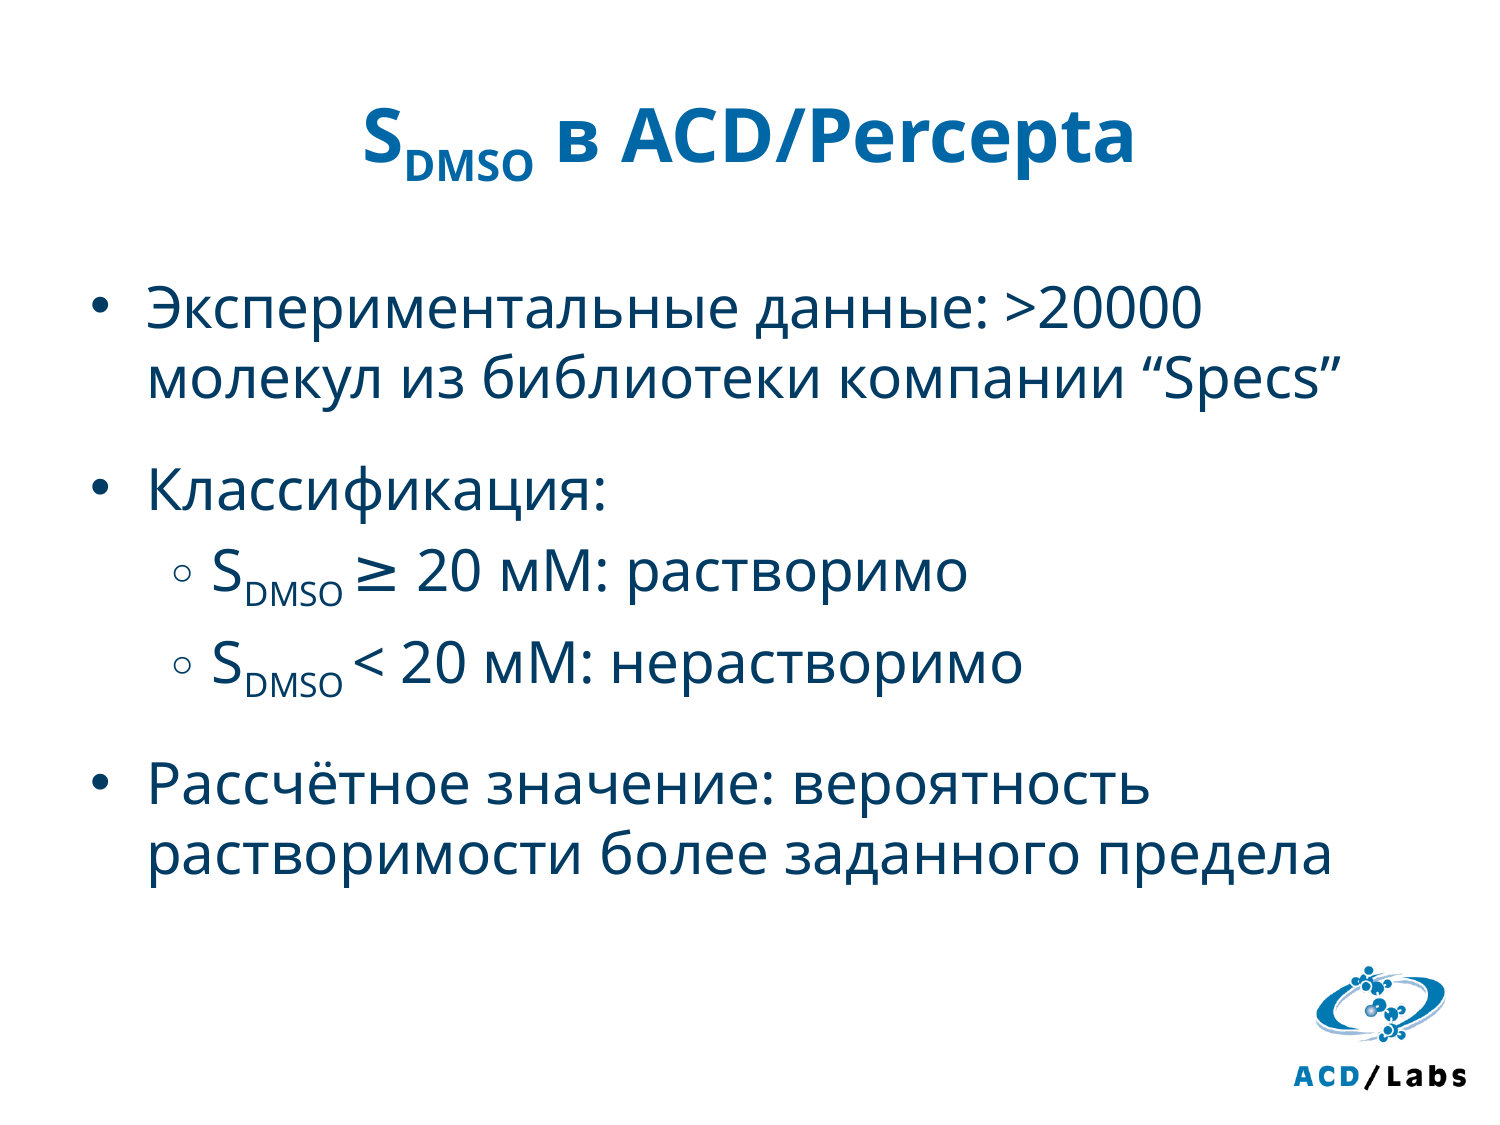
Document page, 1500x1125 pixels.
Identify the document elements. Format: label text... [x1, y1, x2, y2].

picture [1293, 964, 1471, 1101]
list Экспериментальные данные: >20000 молекул из библиотеки компании “Specs” Классификация: SDMSO ≥ 20 мМ: растворимо SDMSO < 20 мМ: нерастворимо Рассчётное значение: вероятность растворимости более заданного предела [74, 262, 1426, 1006]
title SDMSO в ACD/Percepta [74, 44, 1426, 233]
picture [1385, 1006, 1397, 1012]
